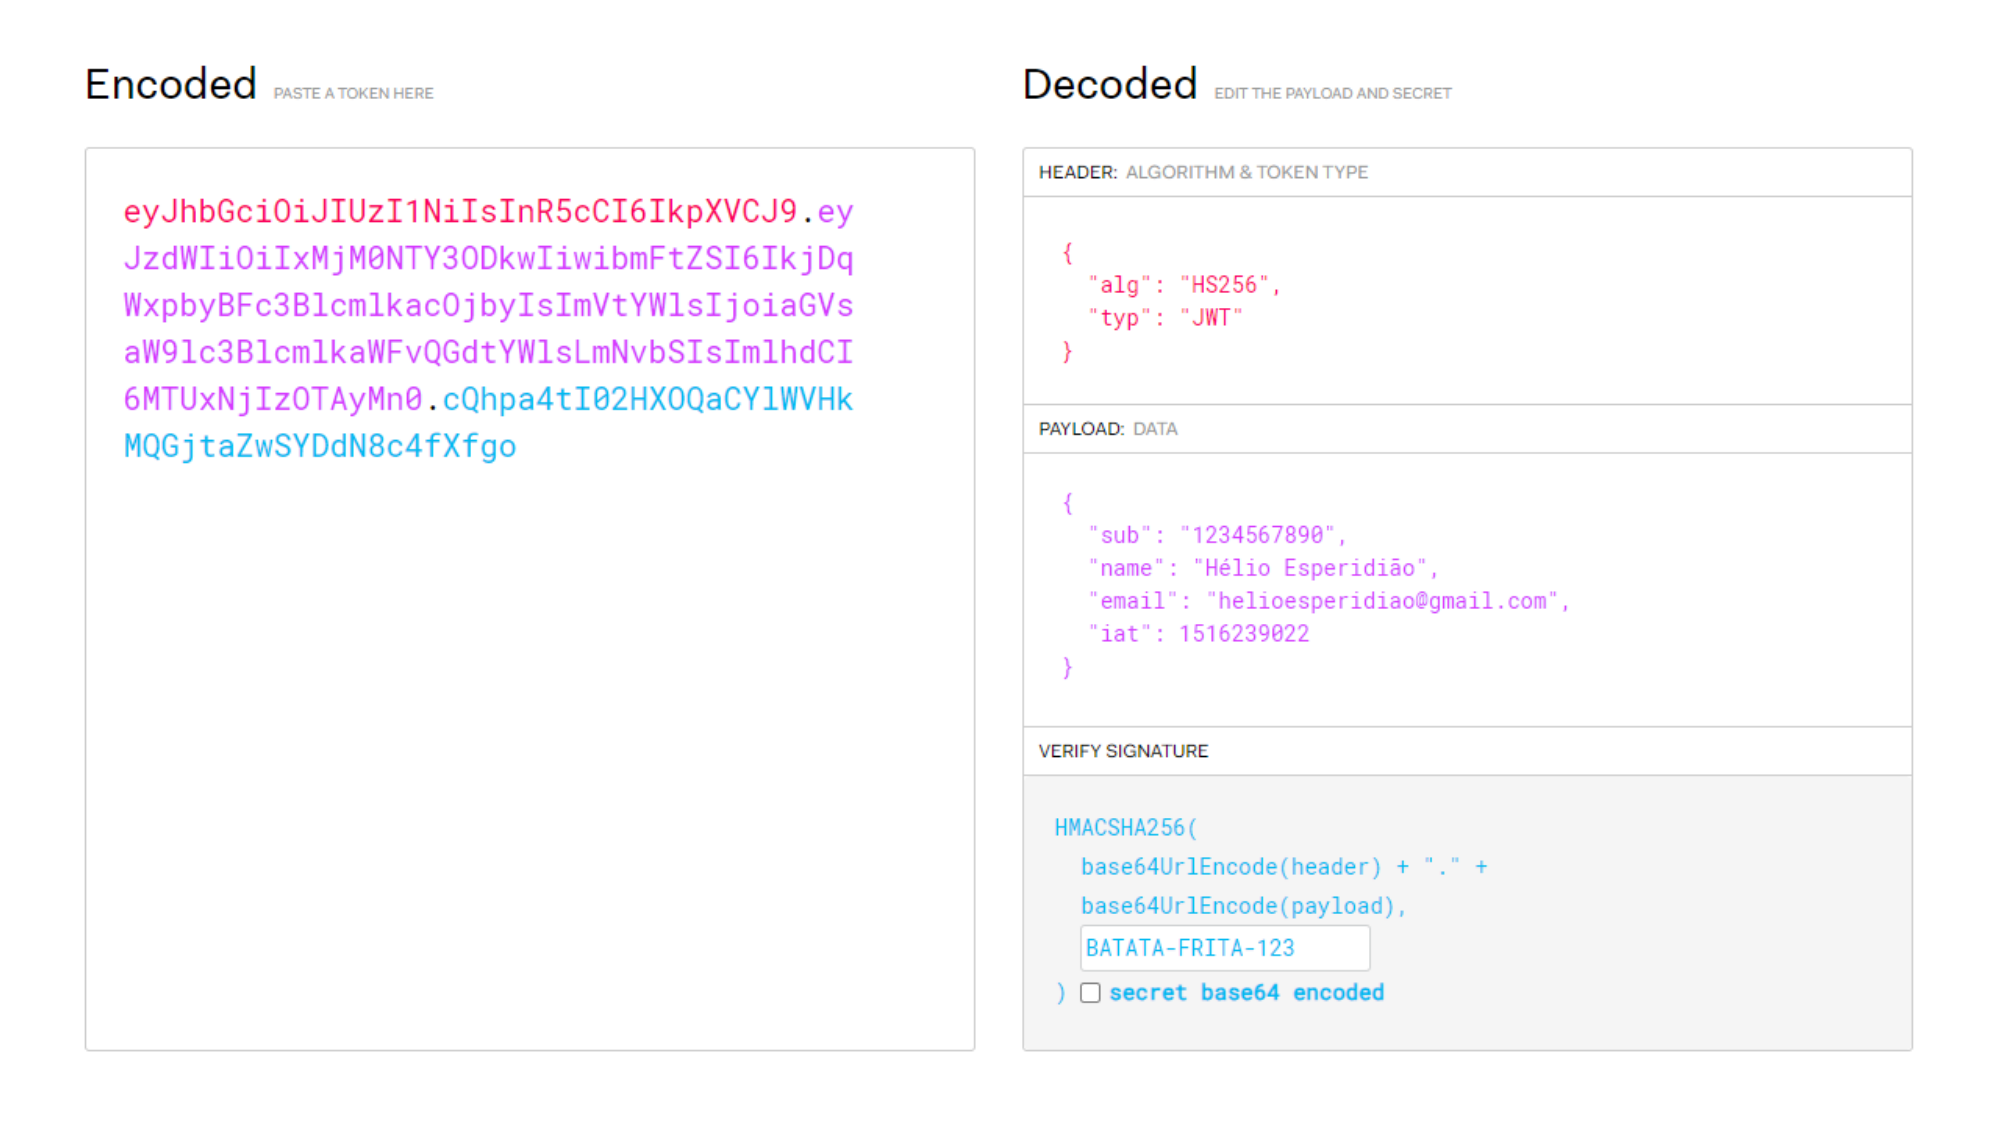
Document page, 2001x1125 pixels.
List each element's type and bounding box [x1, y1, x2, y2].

picture [59, 52, 1940, 1072]
